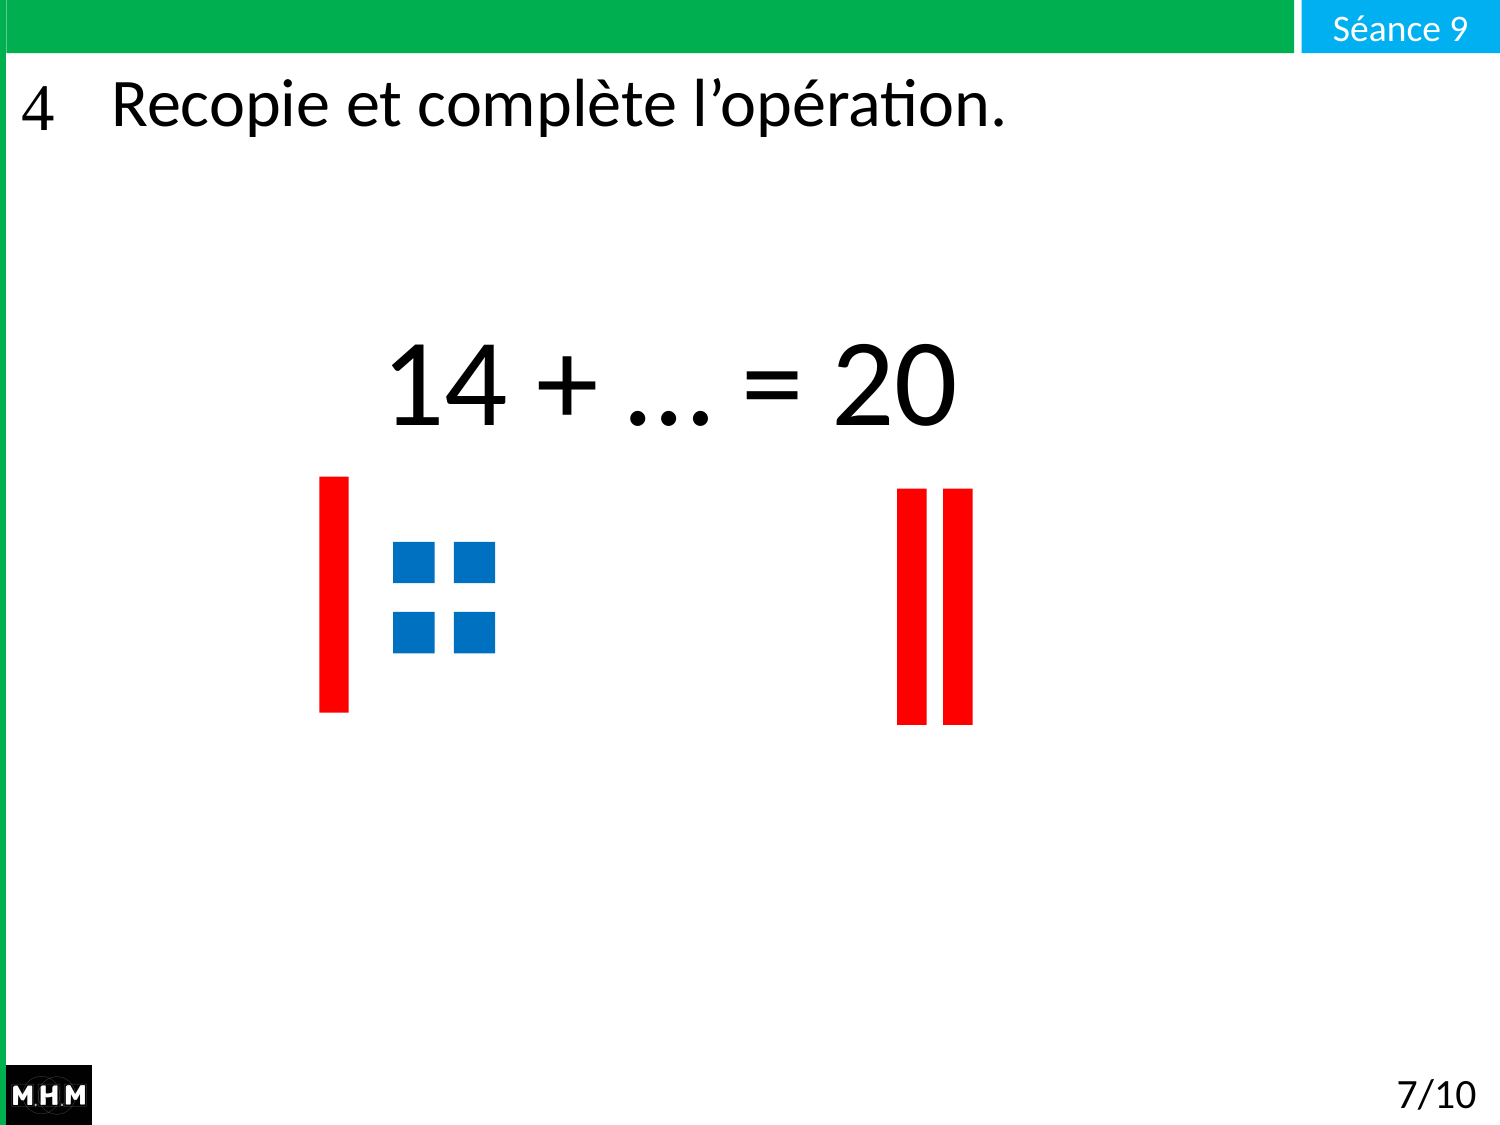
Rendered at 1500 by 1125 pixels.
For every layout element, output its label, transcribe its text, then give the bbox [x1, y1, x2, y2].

text_box 14 + … = 20 [367, 292, 1044, 458]
text_box [453, 611, 496, 654]
text_box [896, 488, 928, 726]
list 7/10 [1373, 1064, 1500, 1125]
text_box [942, 488, 974, 726]
text_box [392, 541, 436, 584]
picture [6, 1065, 92, 1125]
text_box [392, 611, 436, 654]
text_box [318, 476, 350, 714]
title Recopie et complète l’opération. [96, 60, 1391, 150]
text_box [453, 541, 496, 584]
